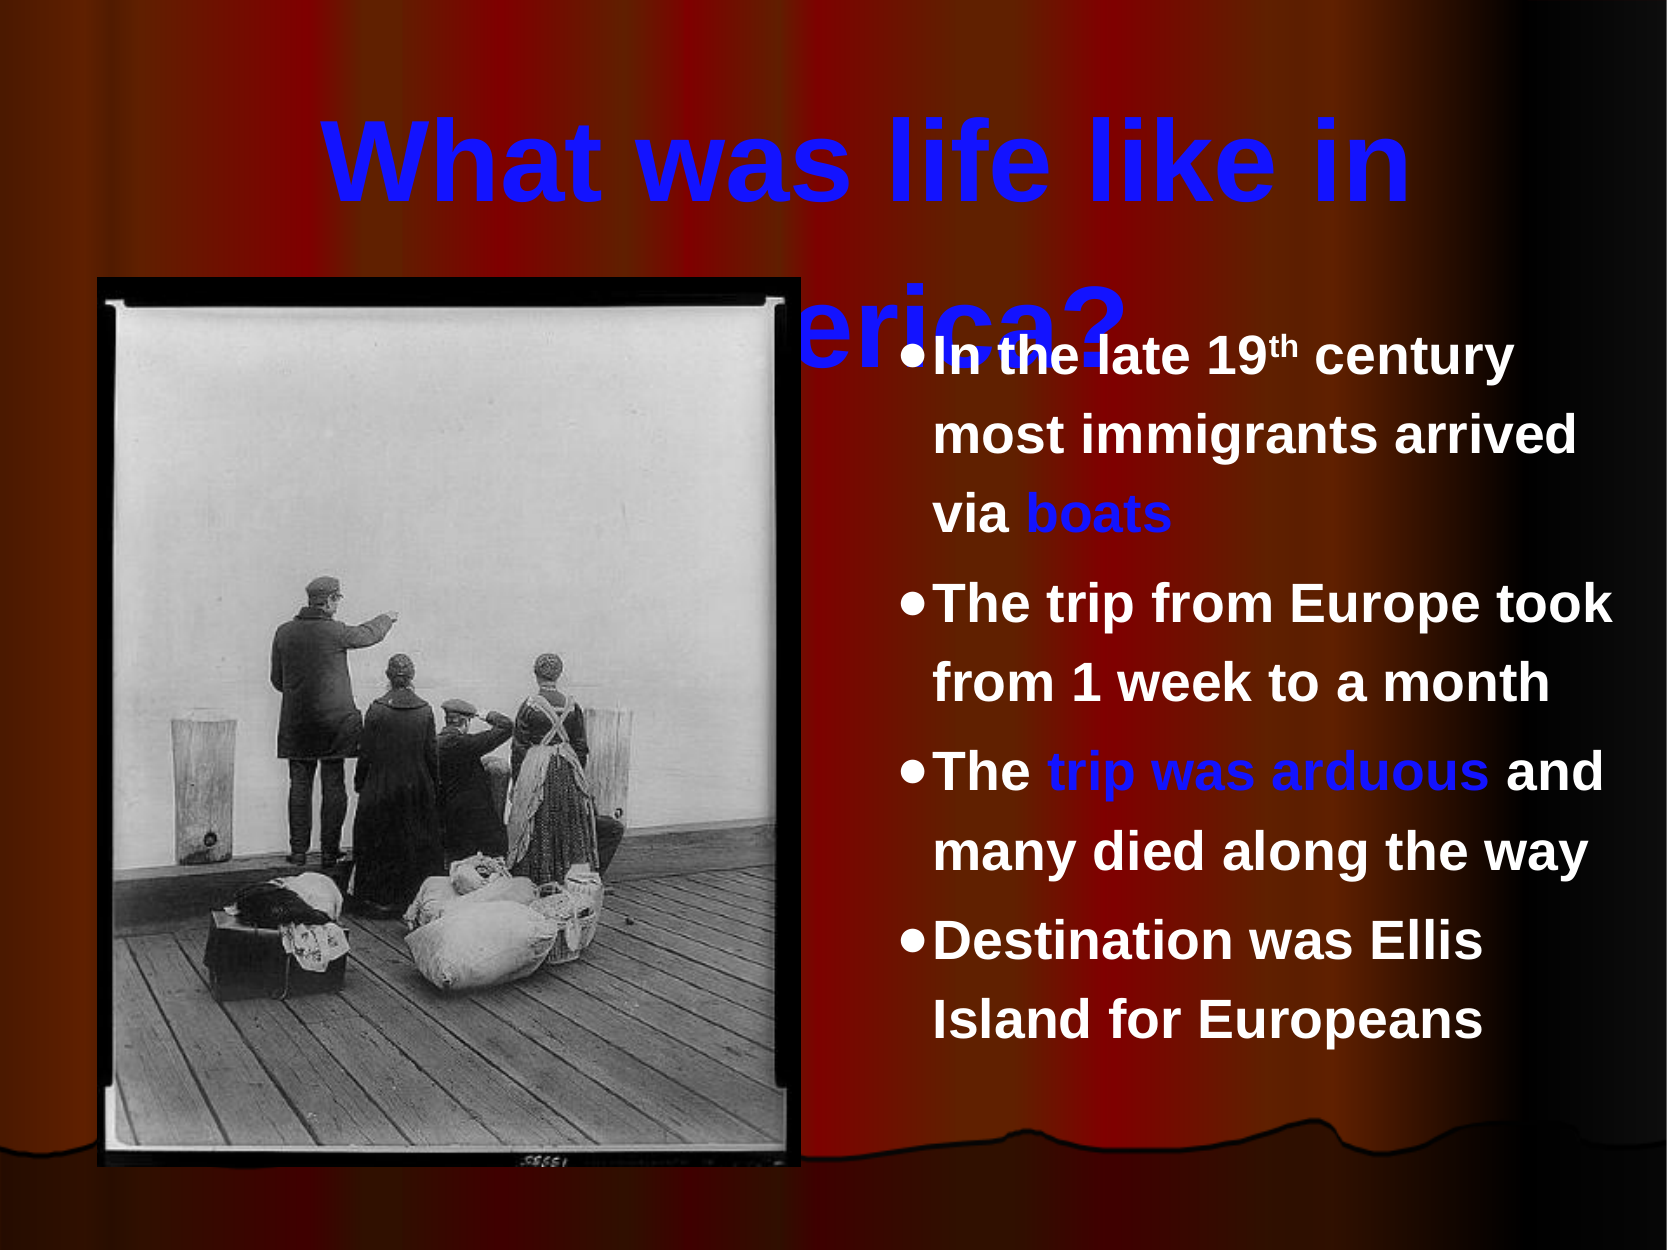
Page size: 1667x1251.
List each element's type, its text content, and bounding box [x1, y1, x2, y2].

picture [0, 0, 1667, 1250]
list In the late 19th century most immigrants arrived via boats The trip from Europe took from 1 week to a month The trip was arduous and many died along the way Destination was Ellis Island for Europeans [863, 300, 1635, 1171]
title What was life like in America? [100, 58, 1635, 391]
